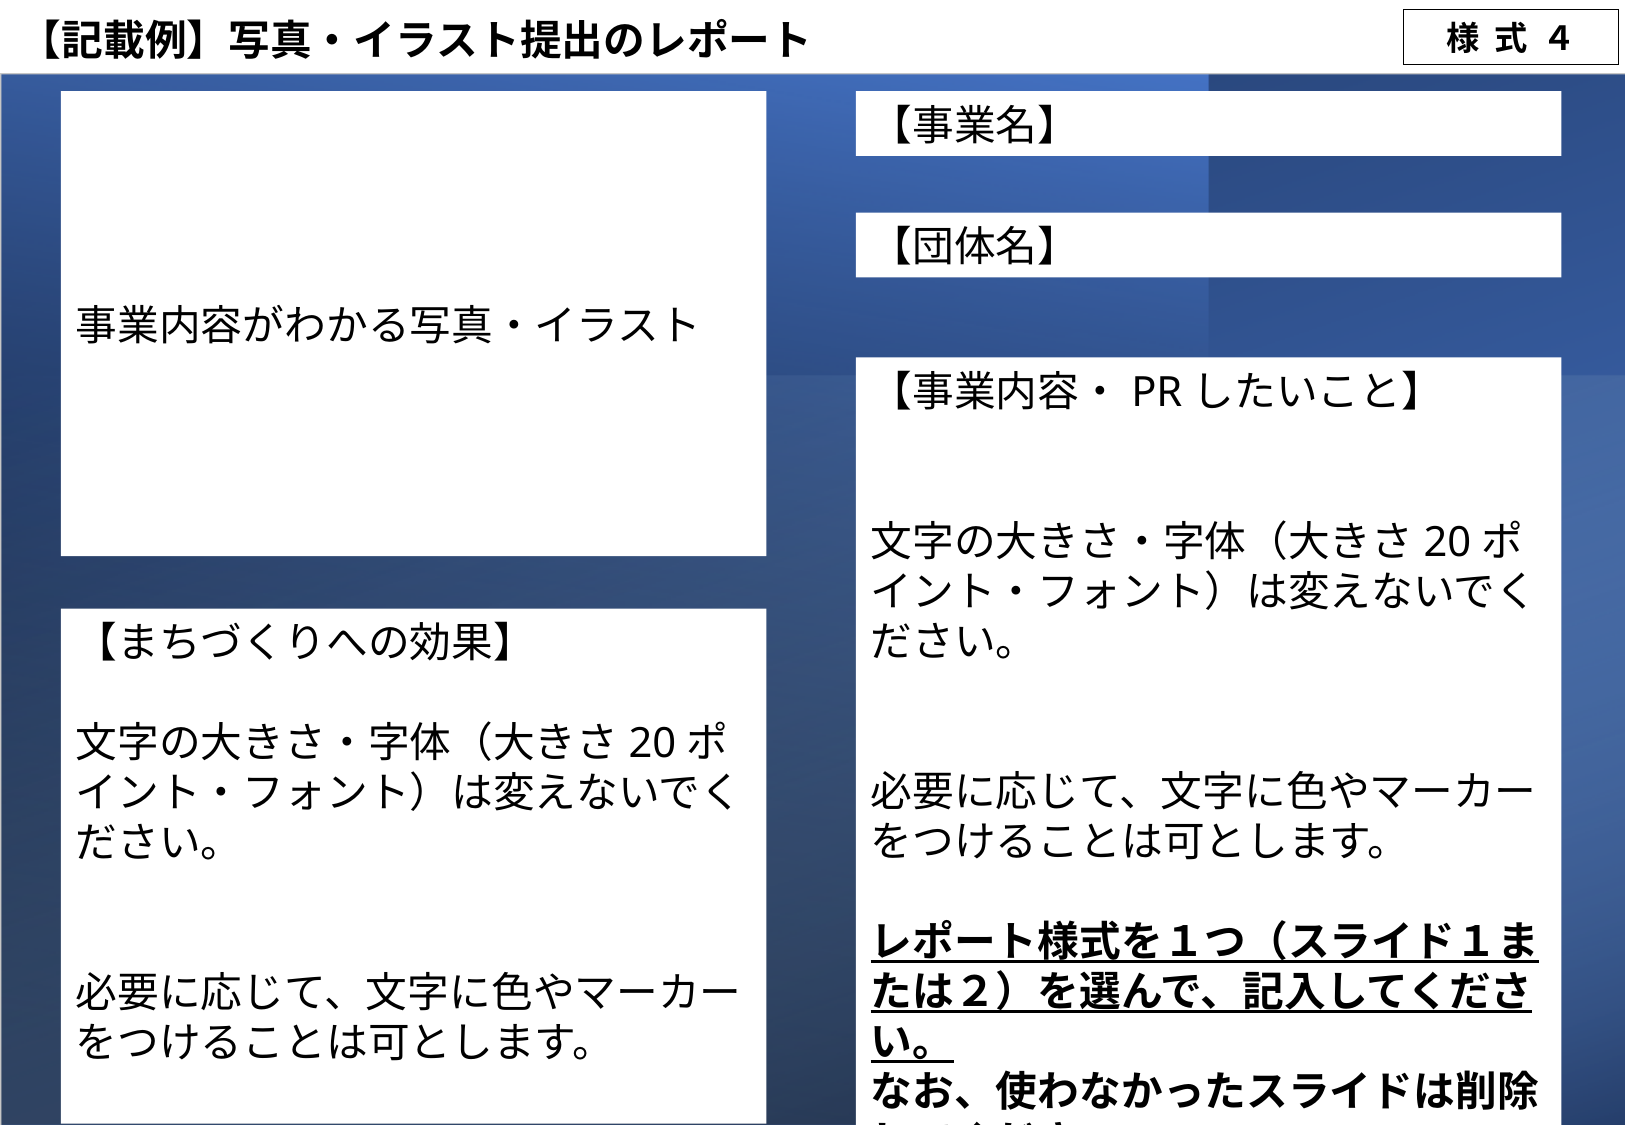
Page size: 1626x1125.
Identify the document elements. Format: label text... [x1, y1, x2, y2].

text_box 様 式 ４ [1403, 9, 1619, 65]
picture [0, 73, 1625, 1125]
text_box 【記載例】写真・イラスト提出のレポート [4, 6, 875, 71]
